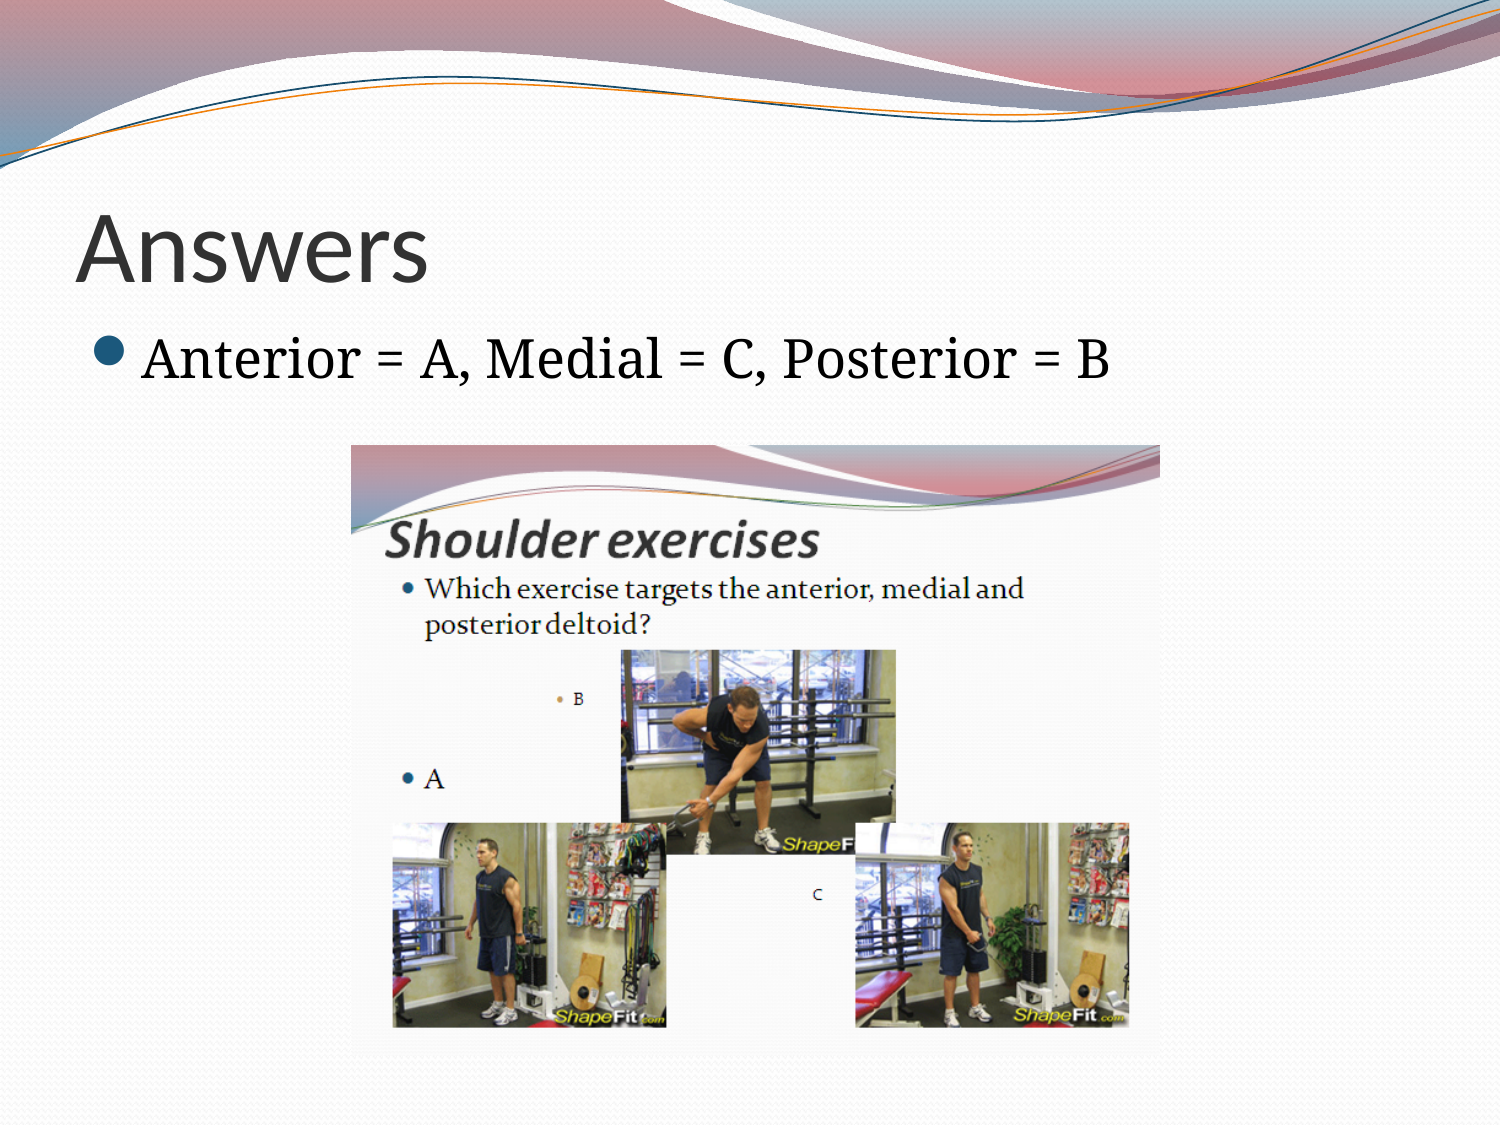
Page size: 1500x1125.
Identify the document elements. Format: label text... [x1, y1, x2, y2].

picture [351, 445, 1160, 1056]
title Answers [75, 115, 1425, 303]
list Anterior = A, Medial = C, Posterior = B [75, 317, 1425, 1038]
